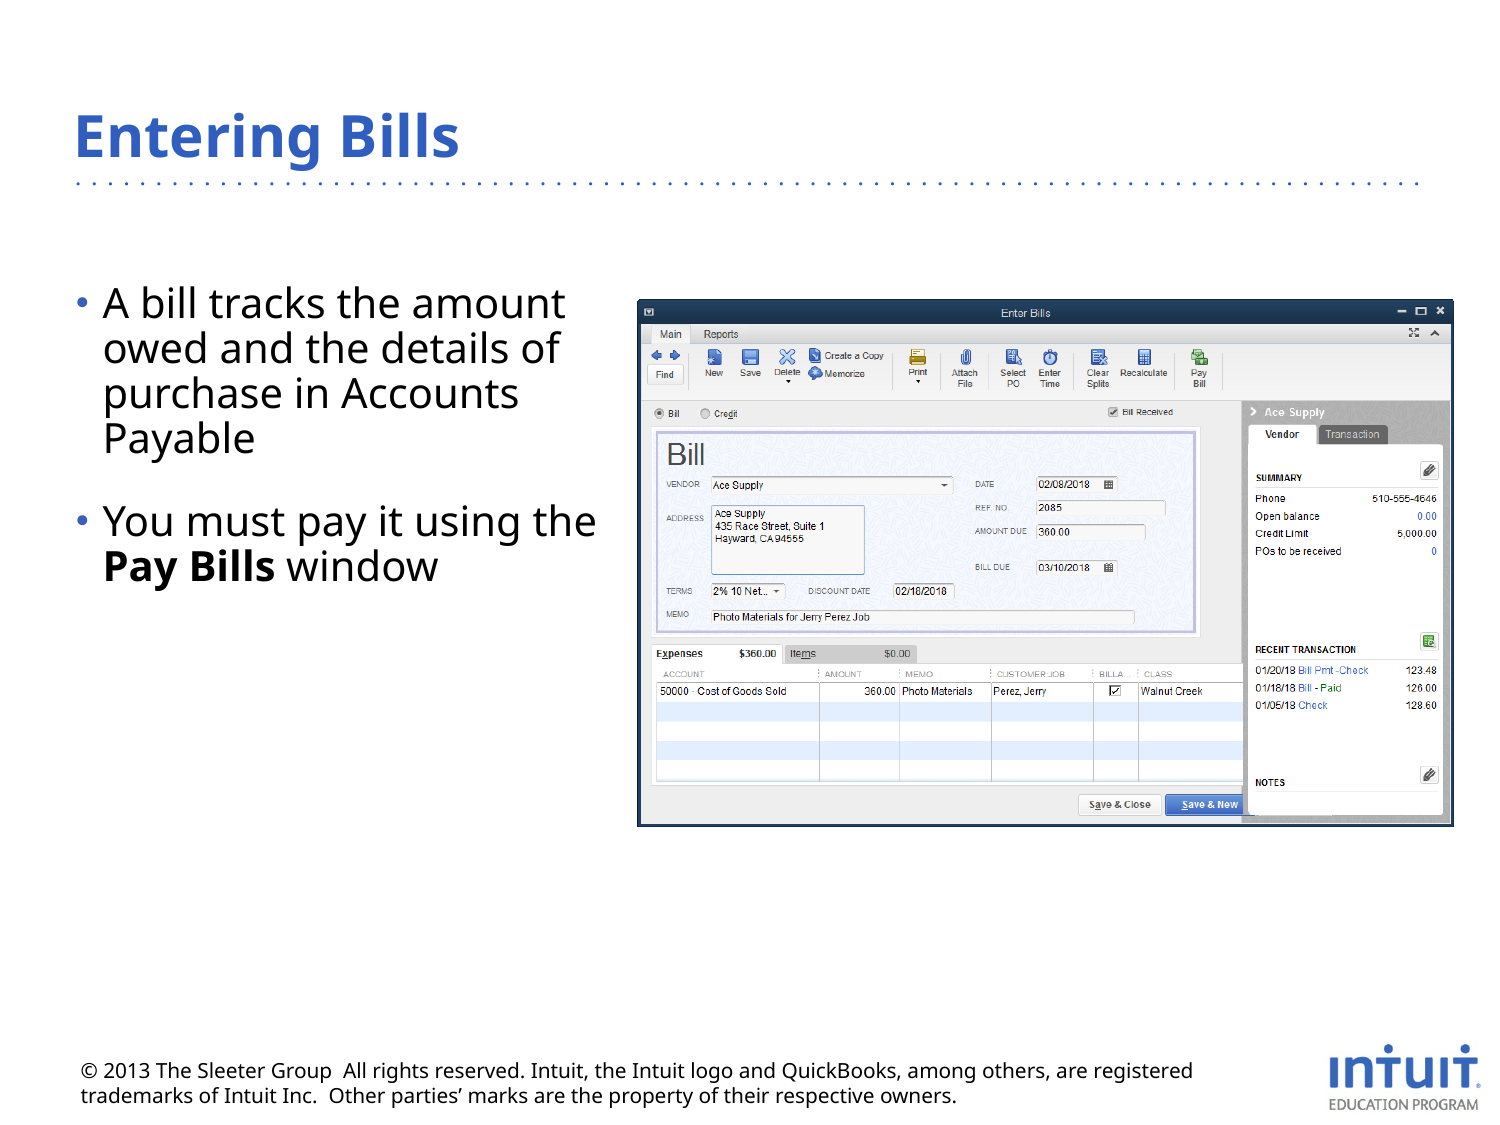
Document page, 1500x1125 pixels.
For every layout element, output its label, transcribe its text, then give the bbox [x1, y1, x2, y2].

title Entering Bills [73, 62, 1424, 169]
picture [1325, 1039, 1485, 1116]
picture [637, 299, 1455, 827]
list A bill tracks the amount owed and the details of purchase in Accounts Payable You must pay it using the Pay Bills window [75, 275, 625, 1050]
